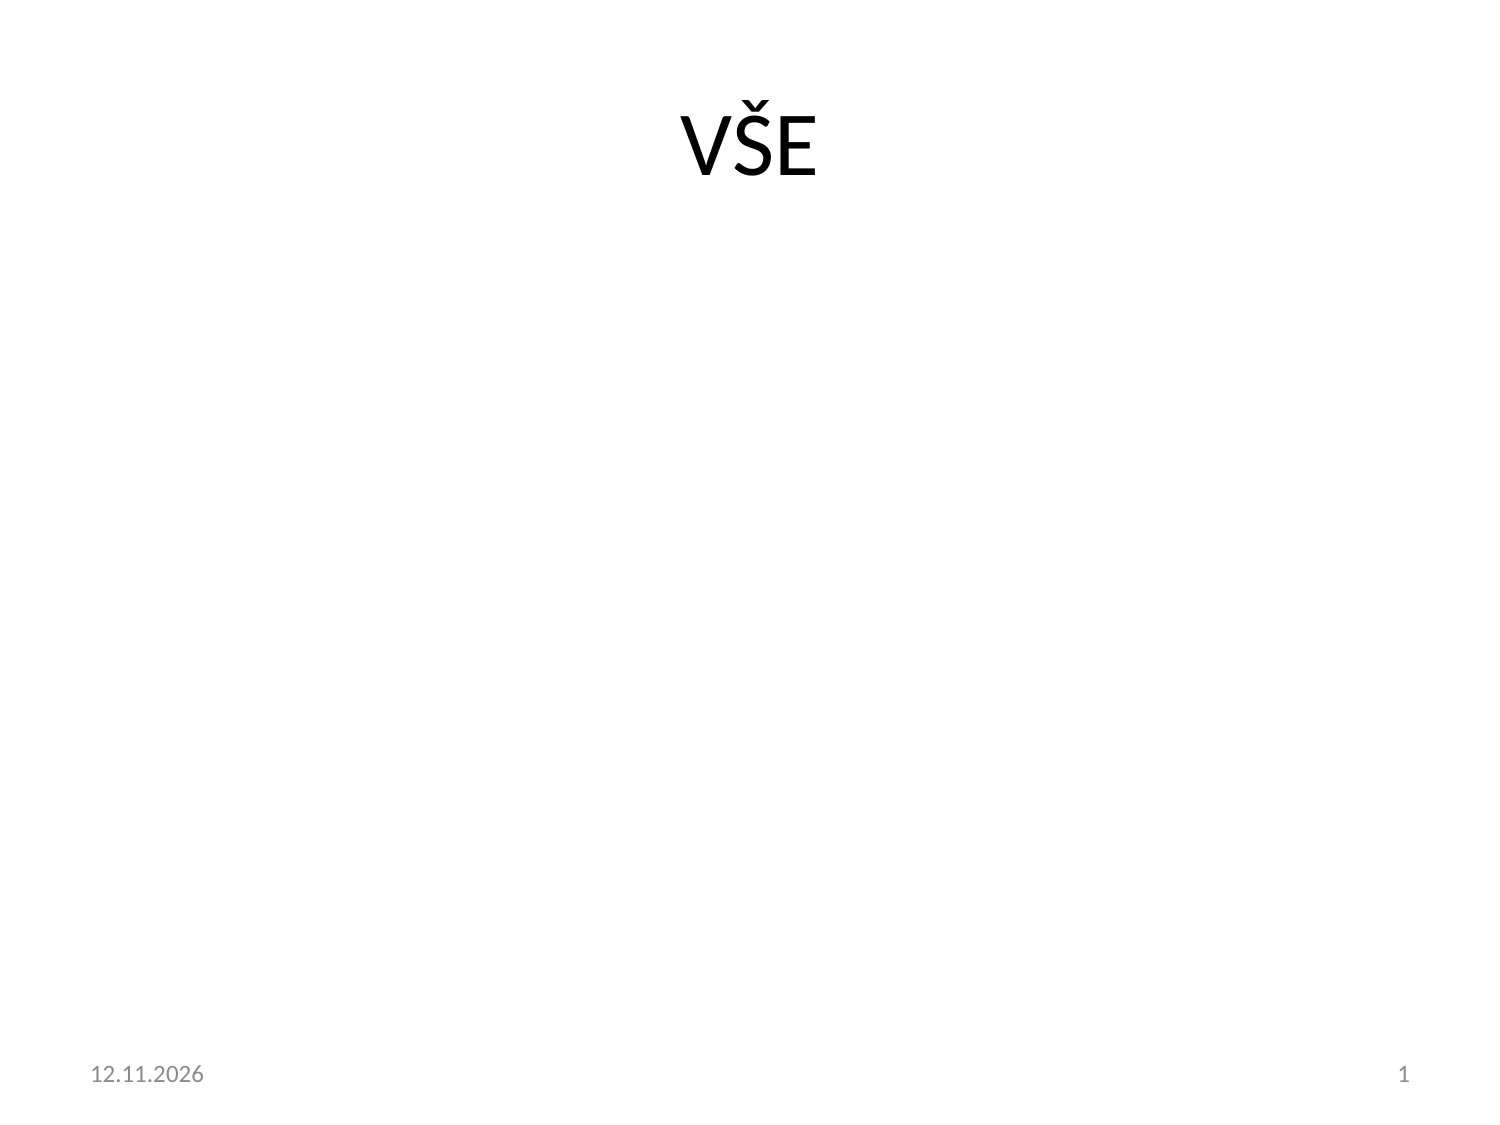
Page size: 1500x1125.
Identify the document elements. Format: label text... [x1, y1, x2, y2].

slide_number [75, 1042, 425, 1103]
title VŠE [75, 45, 1425, 233]
slide_number 1 [1074, 1042, 1425, 1103]
